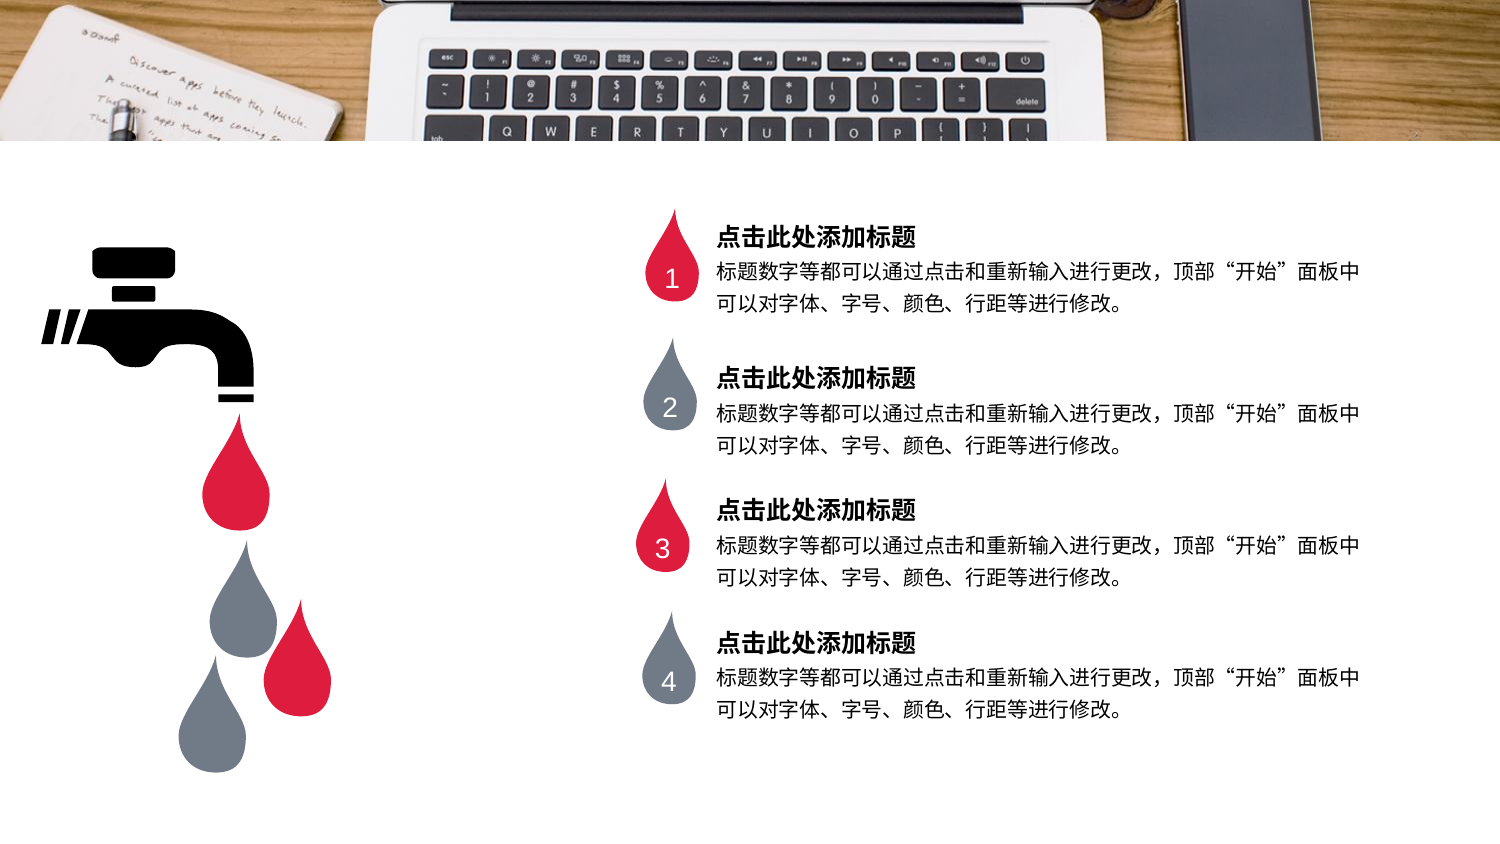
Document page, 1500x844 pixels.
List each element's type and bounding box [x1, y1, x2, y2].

text_box [636, 478, 1389, 599]
text_box [643, 337, 1389, 467]
picture [0, 0, 1500, 141]
text_box [642, 610, 1389, 732]
text_box [41, 247, 332, 773]
text_box [645, 204, 1389, 325]
